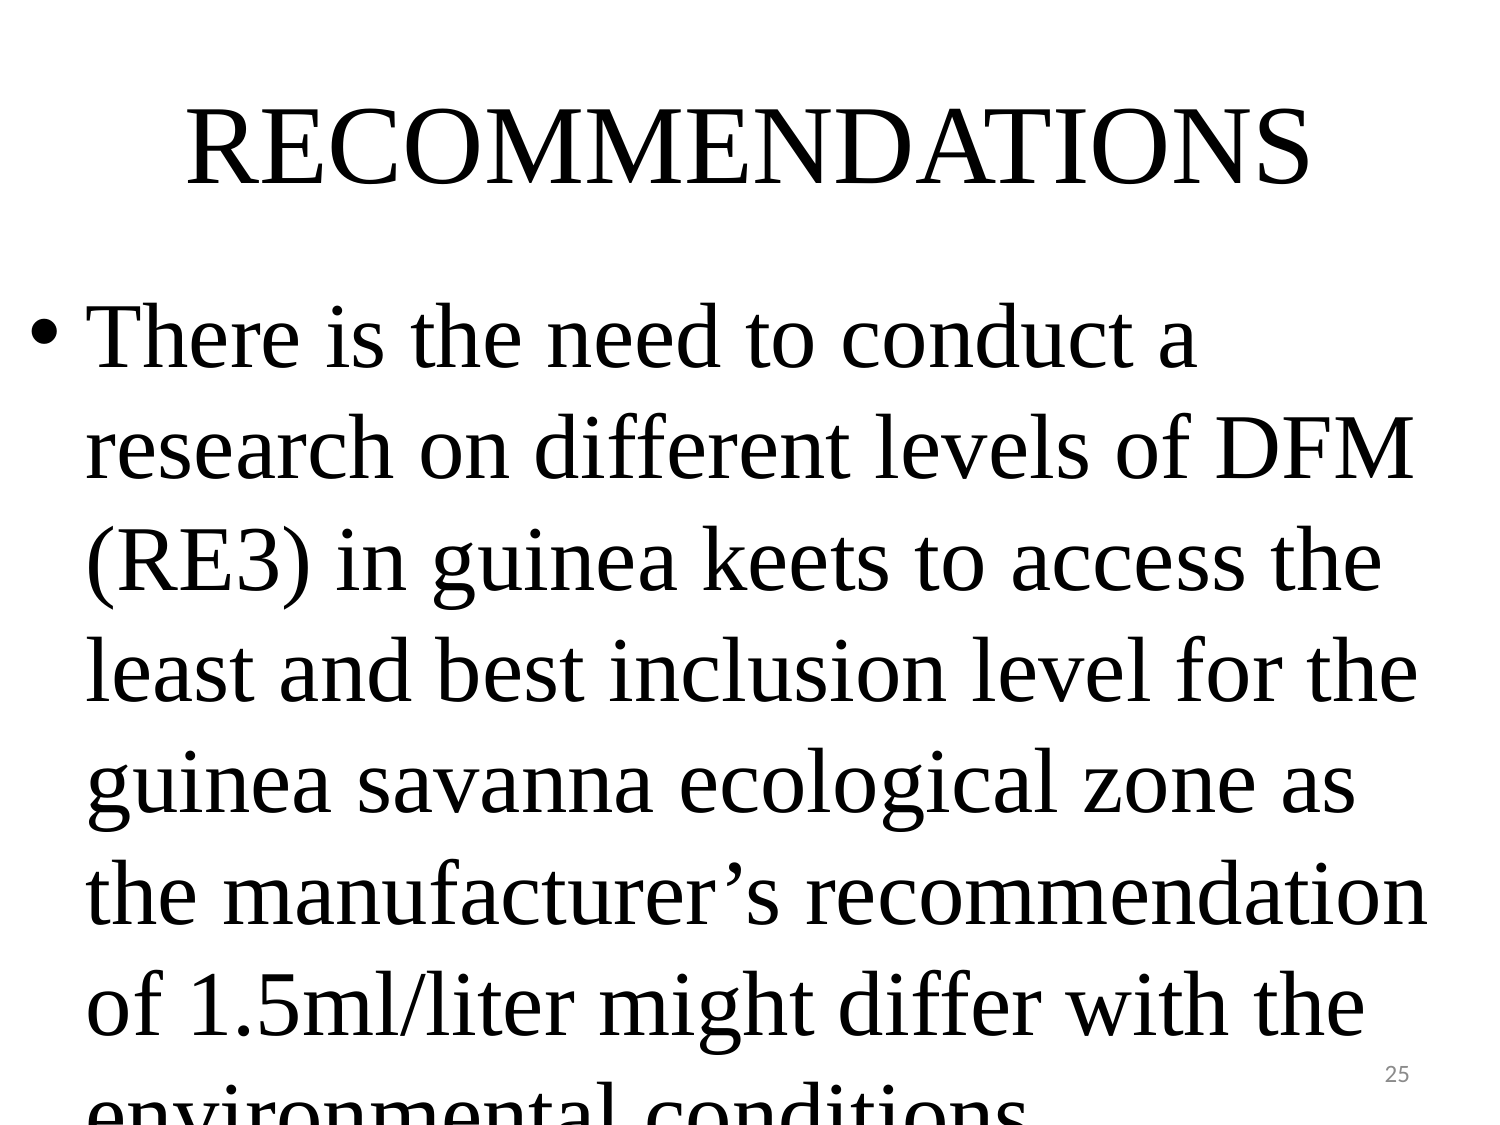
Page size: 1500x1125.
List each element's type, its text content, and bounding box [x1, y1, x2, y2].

slide_number 25 [1074, 1042, 1425, 1103]
list There is the need to conduct a research on different levels of DFM (RE3) in guinea keets to access the least and best inclusion level for the guinea savanna ecological zone as the manufacturer’s recommendation of 1.5ml/liter might differ with the environmental conditions. [13, 267, 1500, 1125]
title RECOMMENDATIONS [75, 45, 1425, 233]
